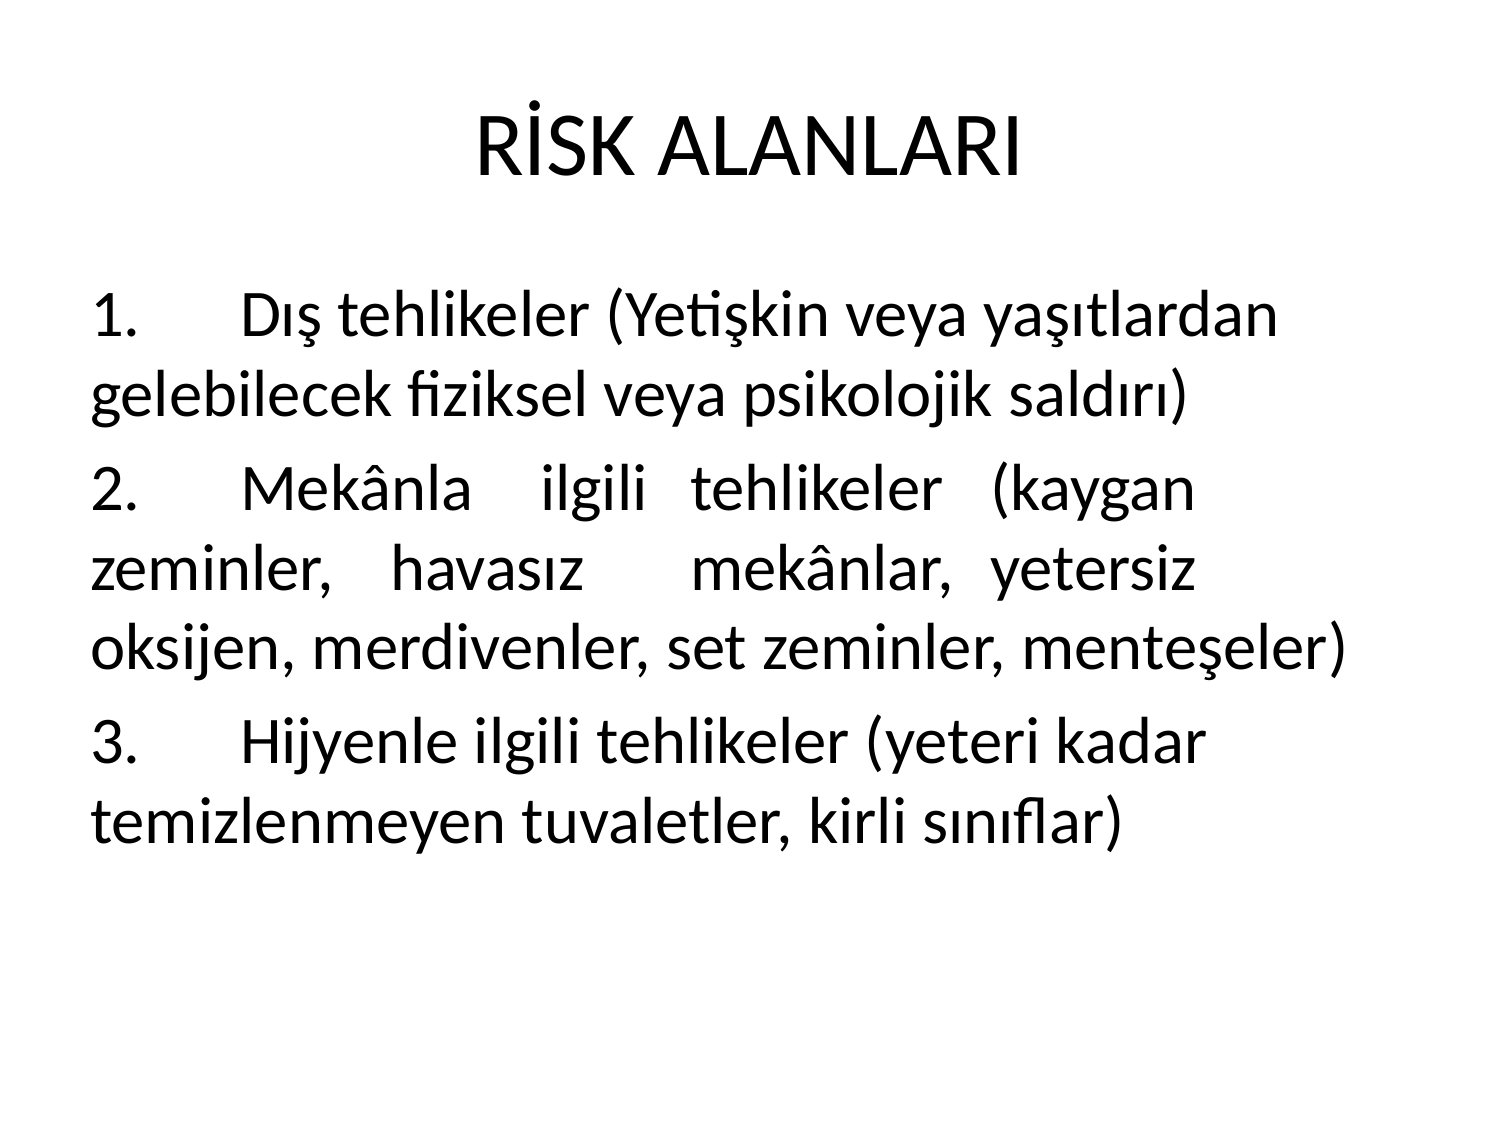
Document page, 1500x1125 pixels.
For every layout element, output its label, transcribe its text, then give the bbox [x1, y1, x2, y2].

list 1. Dış tehlikeler (Yetişkin veya yaşıtlardan gelebilecek fiziksel veya psikolojik saldırı) 2. Mekânla ilgili tehlikeler (kaygan zeminler, havasız mekânlar, yetersiz oksijen, merdivenler, set zeminler, menteşeler) 3. Hijyenle ilgili tehlikeler (yeteri kadar temizlenmeyen tuvaletler, kirli sınıflar) [75, 262, 1425, 1005]
title RİSK ALANLARI [75, 45, 1425, 233]
